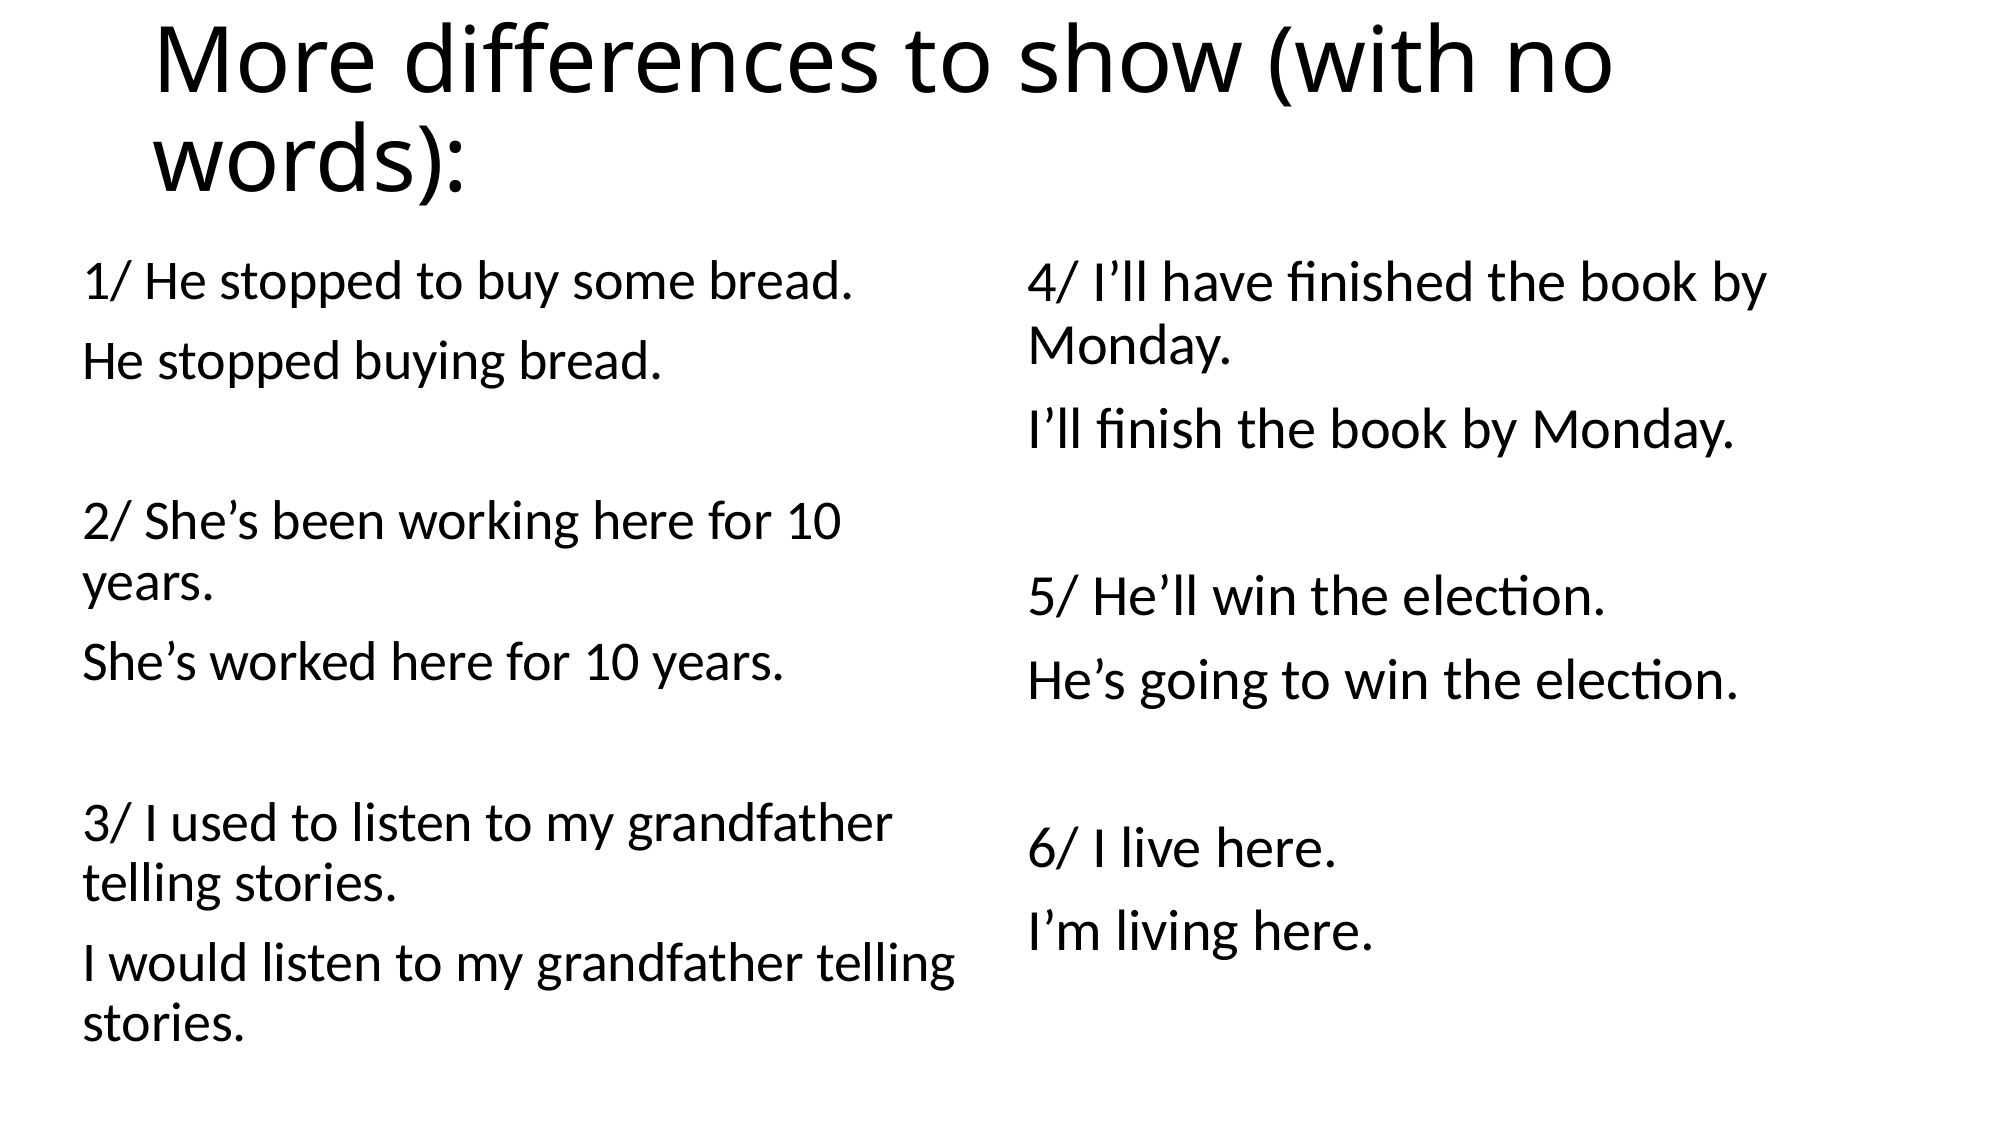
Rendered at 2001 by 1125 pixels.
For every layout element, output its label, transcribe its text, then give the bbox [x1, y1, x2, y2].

list 4/ I’ll have finished the book by Monday. I’ll finish the book by Monday. 5/ He’ll win the election. He’s going to win the election. 6/ I live here. I’m living here. [1012, 243, 1929, 1044]
list 1/ He stopped to buy some bread. He stopped buying bread. 2/ She’s been working here for 10 years. She’s worked here for 10 years. 3/ I used to listen to my grandfather telling stories. I would listen to my grandfather telling stories. [67, 243, 988, 1070]
title More differences to show (with no words): [137, 39, 1863, 185]
